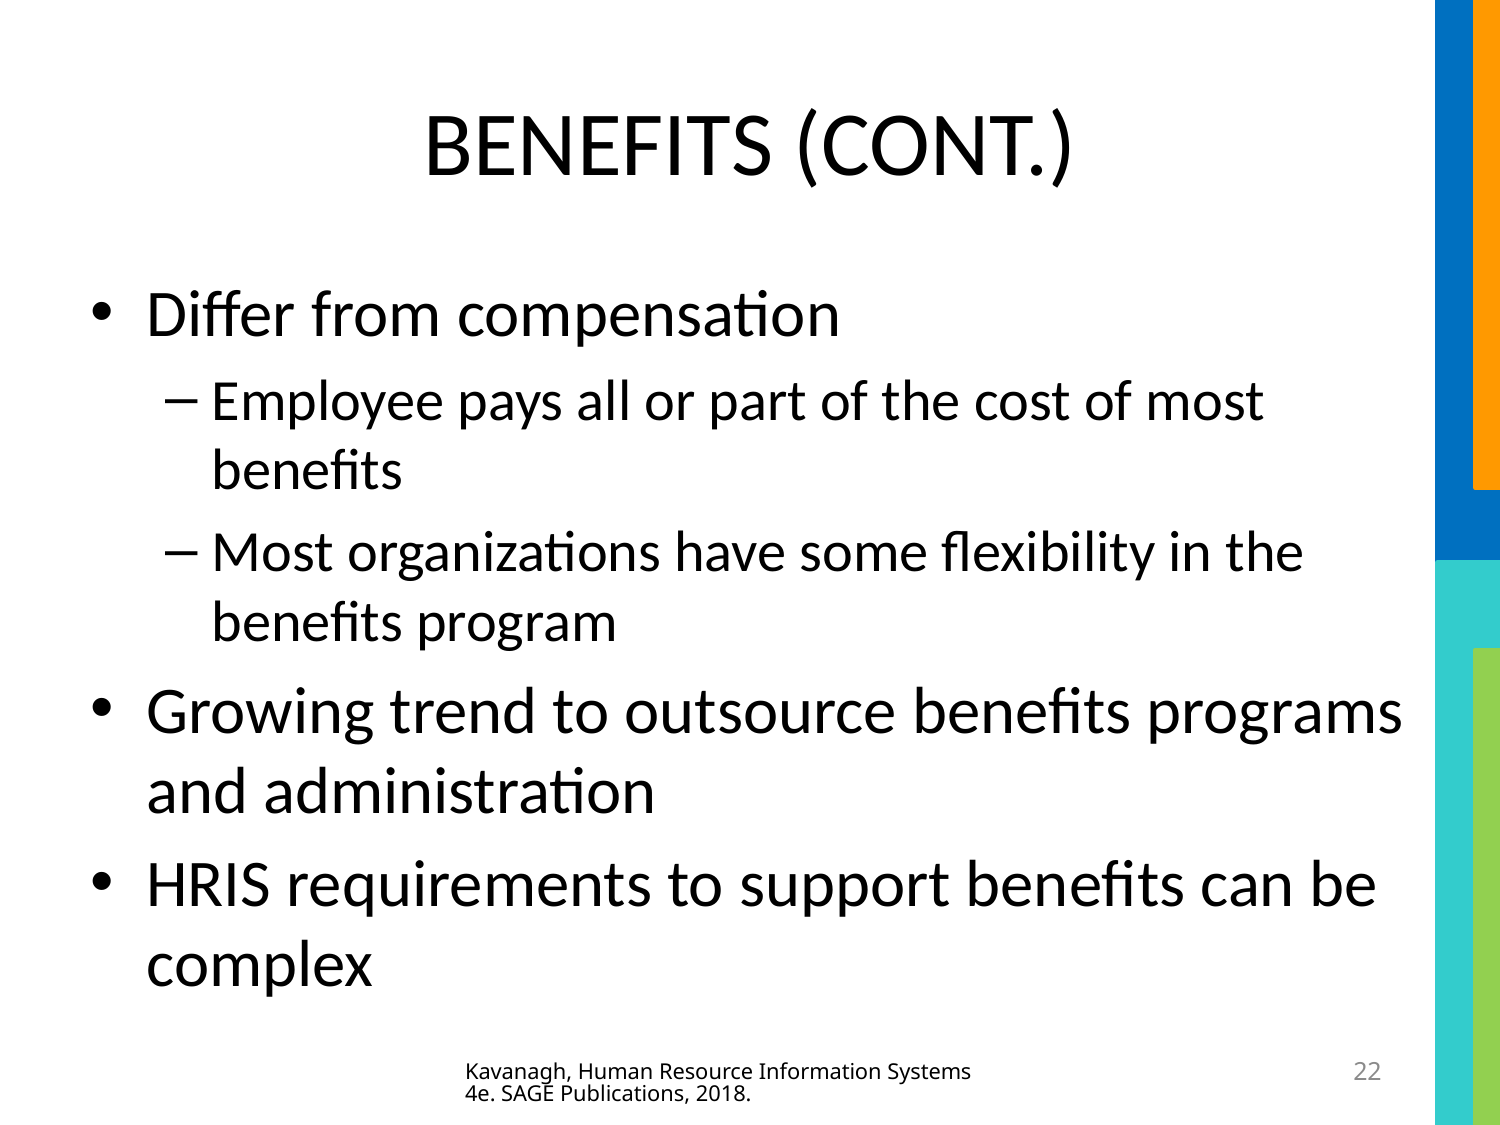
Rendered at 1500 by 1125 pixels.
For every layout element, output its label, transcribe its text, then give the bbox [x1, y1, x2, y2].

footer Kavanagh, Human Resource Information Systems 4e. SAGE Publications, 2018. [450, 1042, 1004, 1103]
slide_number 22 [1059, 1042, 1397, 1103]
list Differ from compensation Employee pays all or part of the cost of most benefits Most organizations have some flexibility in the benefits program Growing trend to outsource benefits programs and administration HRIS requirements to support benefits can be complex [75, 262, 1425, 1005]
title BENEFITS (CONT.) [75, 45, 1425, 233]
